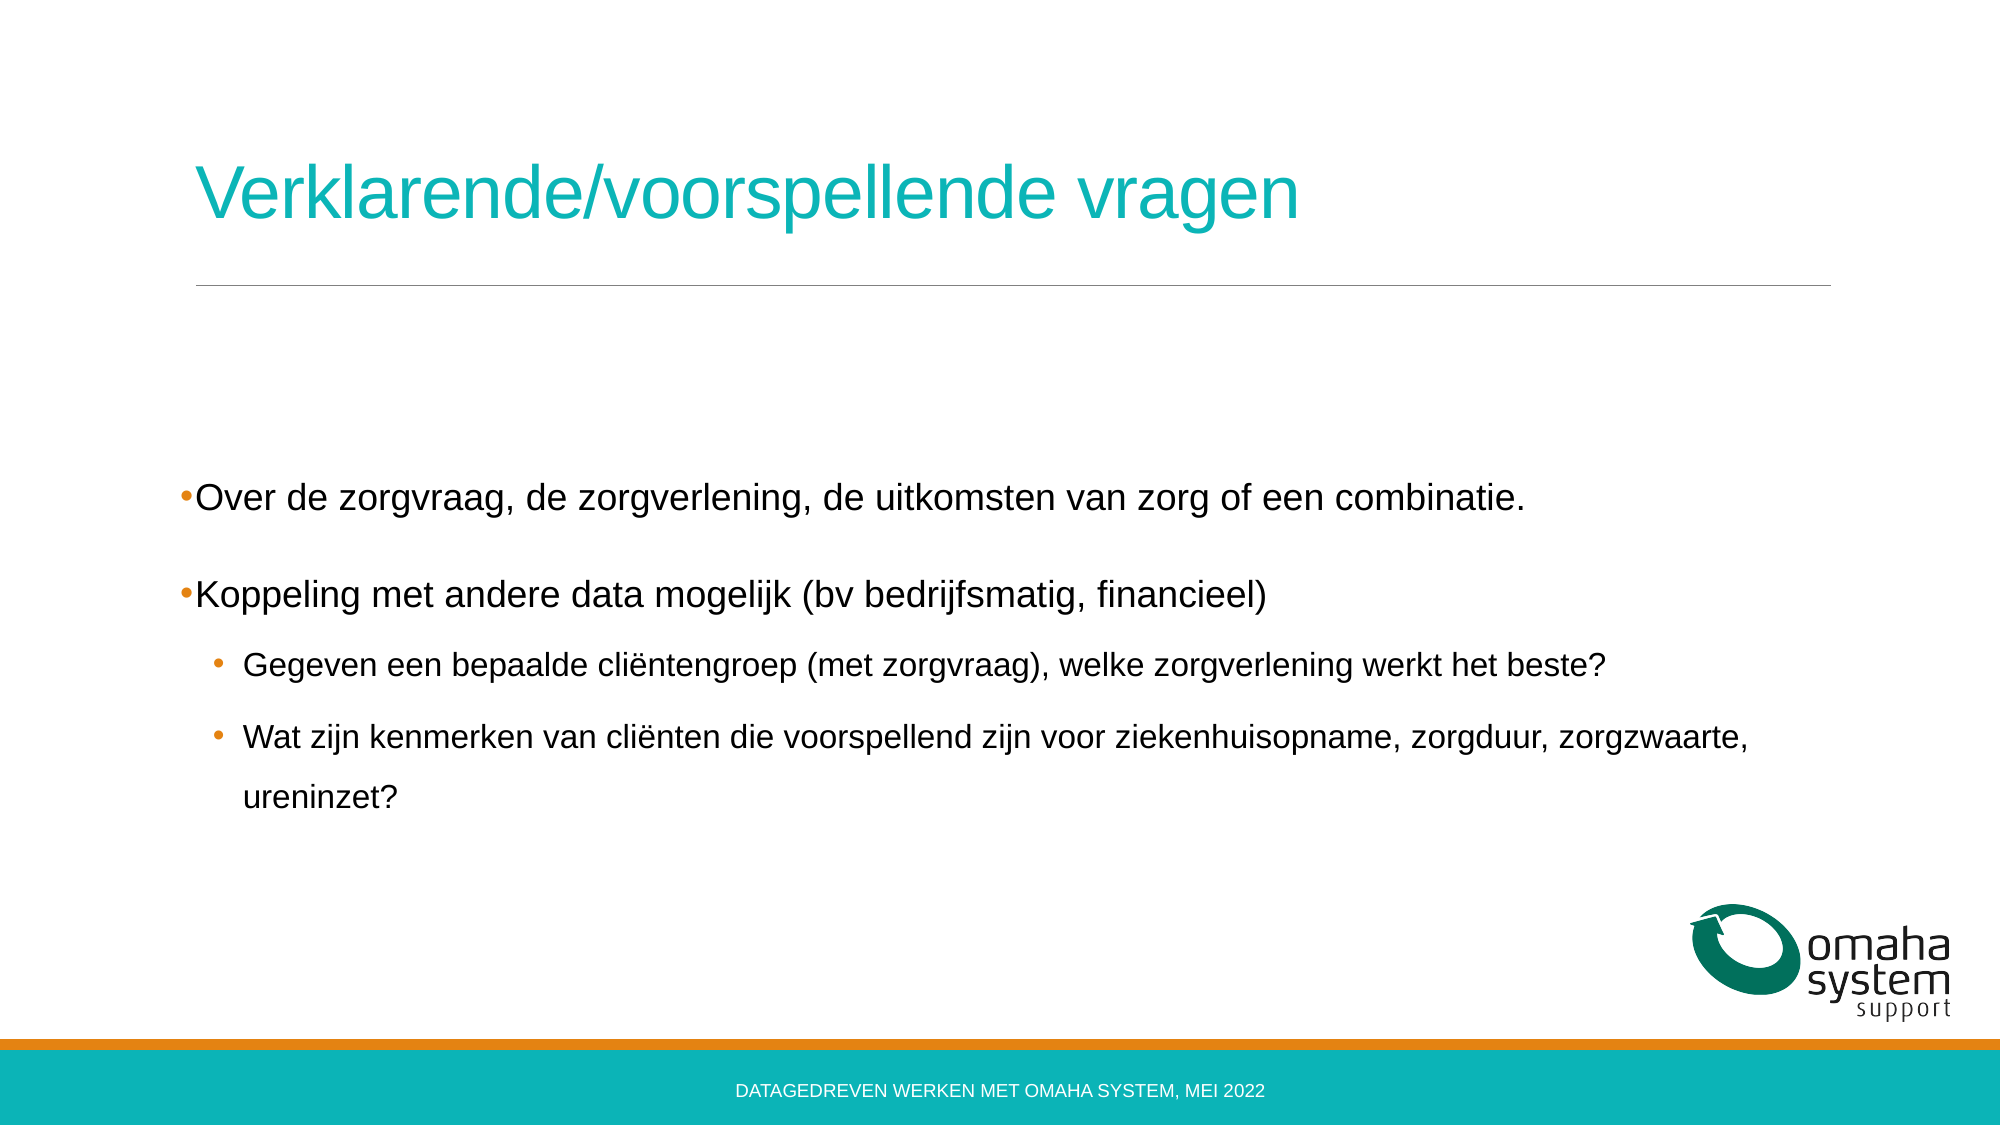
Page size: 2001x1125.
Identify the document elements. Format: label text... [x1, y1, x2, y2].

footer Datagedreven werken met Omaha System, mei 2022 [604, 1059, 1396, 1120]
picture [1690, 904, 1950, 1022]
list Over de zorgvraag, de zorgverlening, de uitkomsten van zorg of een combinatie. Koppeling met andere data mogelijk (bv bedrijfsmatig, financieel) Gegeven een bepaalde cliëntengroep (met zorgvraag), welke zorgverlening werkt het beste? Wat zijn kenmerken van cliënten die voorspellend zijn voor ziekenhuisopname, zorgduur, zorgzwaarte, ureninzet? [180, 302, 1830, 963]
title Verklarende/voorspellende vragen [180, 47, 1830, 285]
